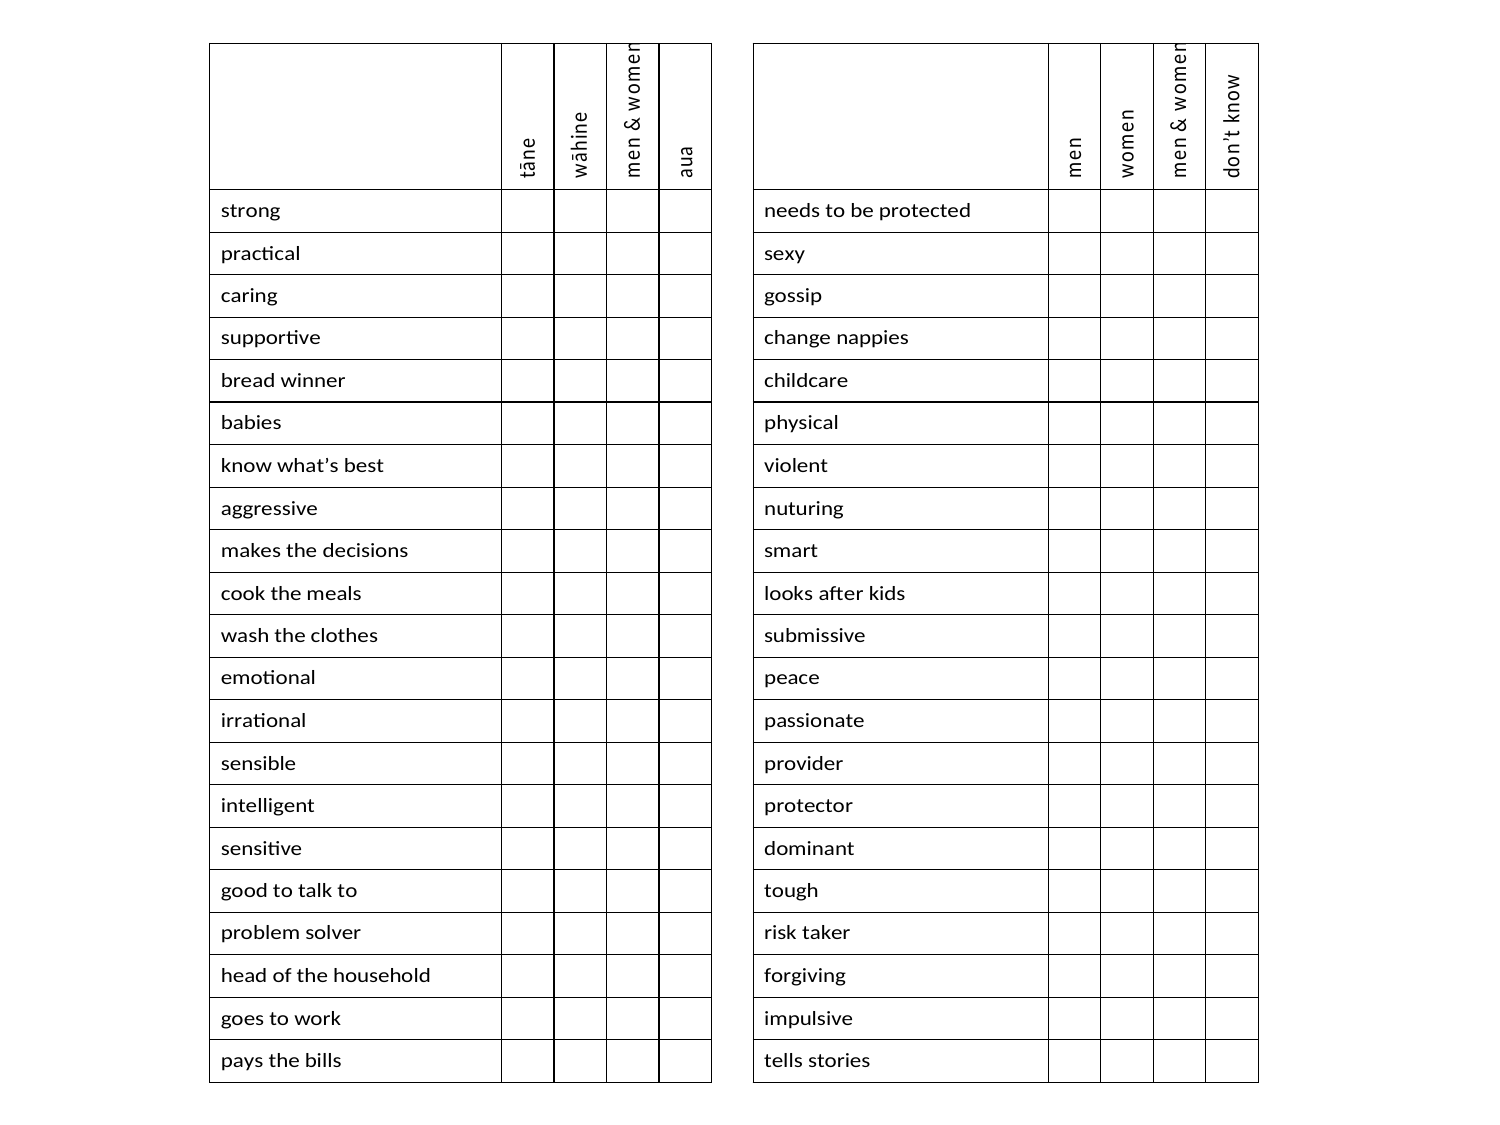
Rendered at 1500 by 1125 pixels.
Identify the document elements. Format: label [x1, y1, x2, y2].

picture [208, 42, 1292, 1107]
